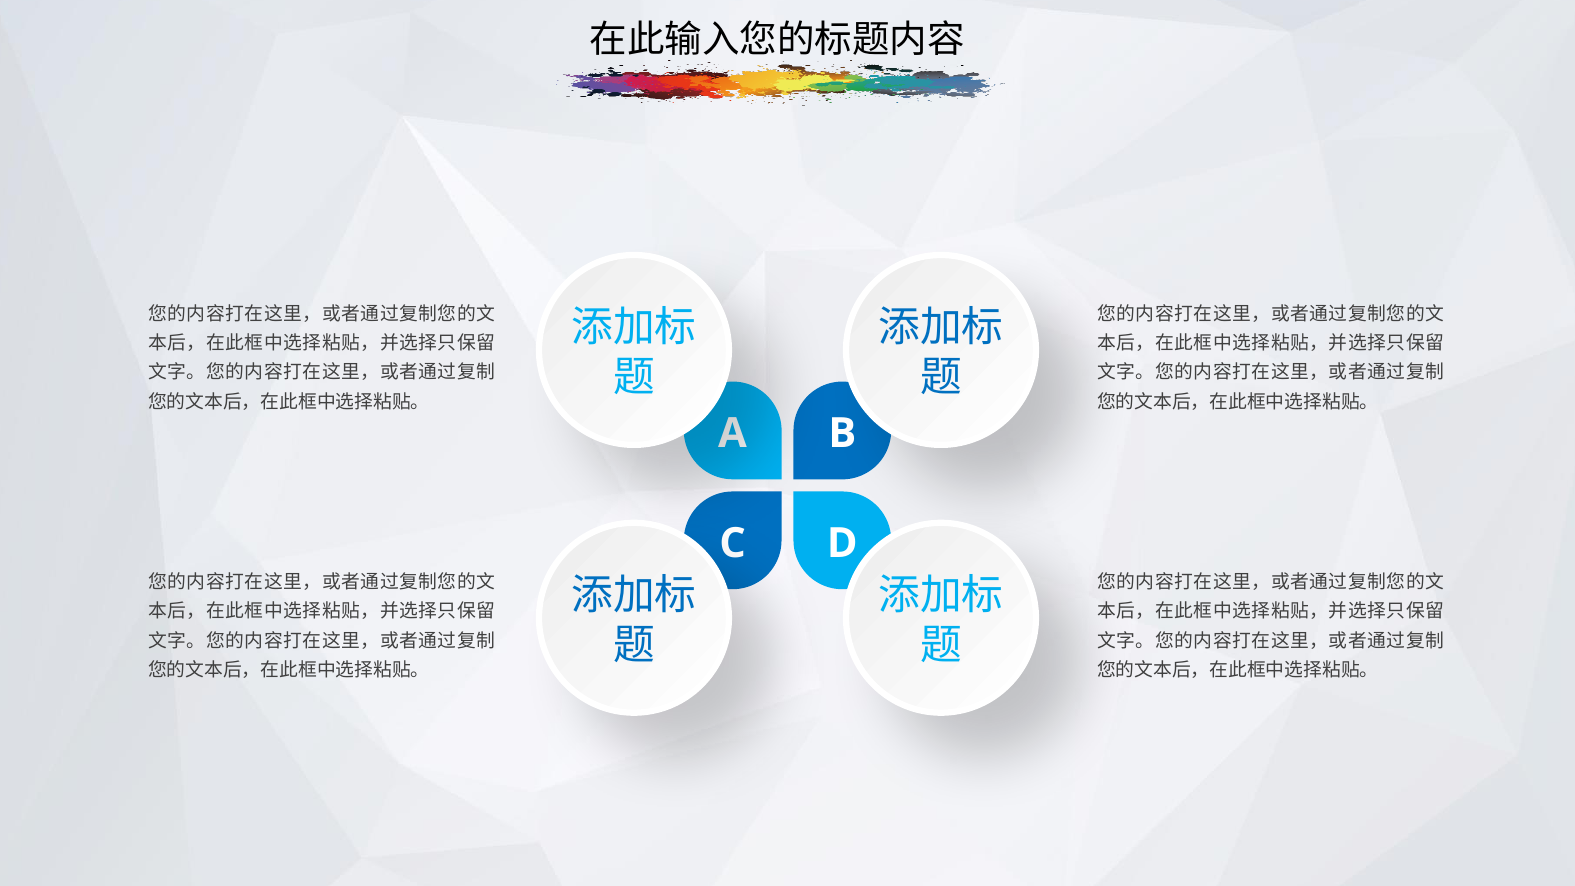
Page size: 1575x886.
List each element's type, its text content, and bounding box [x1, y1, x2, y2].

text_box 您的内容打在这里，或者通过复制您的文本后，在此框中选择粘贴，并选择只保留文字。您的内容打在这里，或者通过复制您的文本后，在此框中选择粘贴。 [136, 289, 507, 418]
text_box 您的内容打在这里，或者通过复制您的文本后，在此框中选择粘贴，并选择只保留文字。您的内容打在这里，或者通过复制您的文本后，在此框中选择粘贴。 [136, 557, 507, 686]
text_box 在此输入您的标题内容 [578, 9, 990, 56]
text_box 添加标题 [536, 252, 732, 447]
text_box 您的内容打在这里，或者通过复制您的文本后，在此框中选择粘贴，并选择只保留文字。您的内容打在这里，或者通过复制您的文本后，在此框中选择粘贴。 [1085, 289, 1456, 418]
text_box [793, 381, 892, 480]
text_box 添加标题 [843, 520, 1039, 715]
text_box 添加标题 [843, 252, 1039, 447]
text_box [793, 491, 892, 590]
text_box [683, 491, 782, 590]
text_box 您的内容打在这里，或者通过复制您的文本后，在此框中选择粘贴，并选择只保留文字。您的内容打在这里，或者通过复制您的文本后，在此框中选择粘贴。 [1085, 557, 1456, 686]
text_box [683, 381, 782, 480]
picture [0, 0, 1575, 886]
text_box 添加标题 [536, 520, 732, 715]
